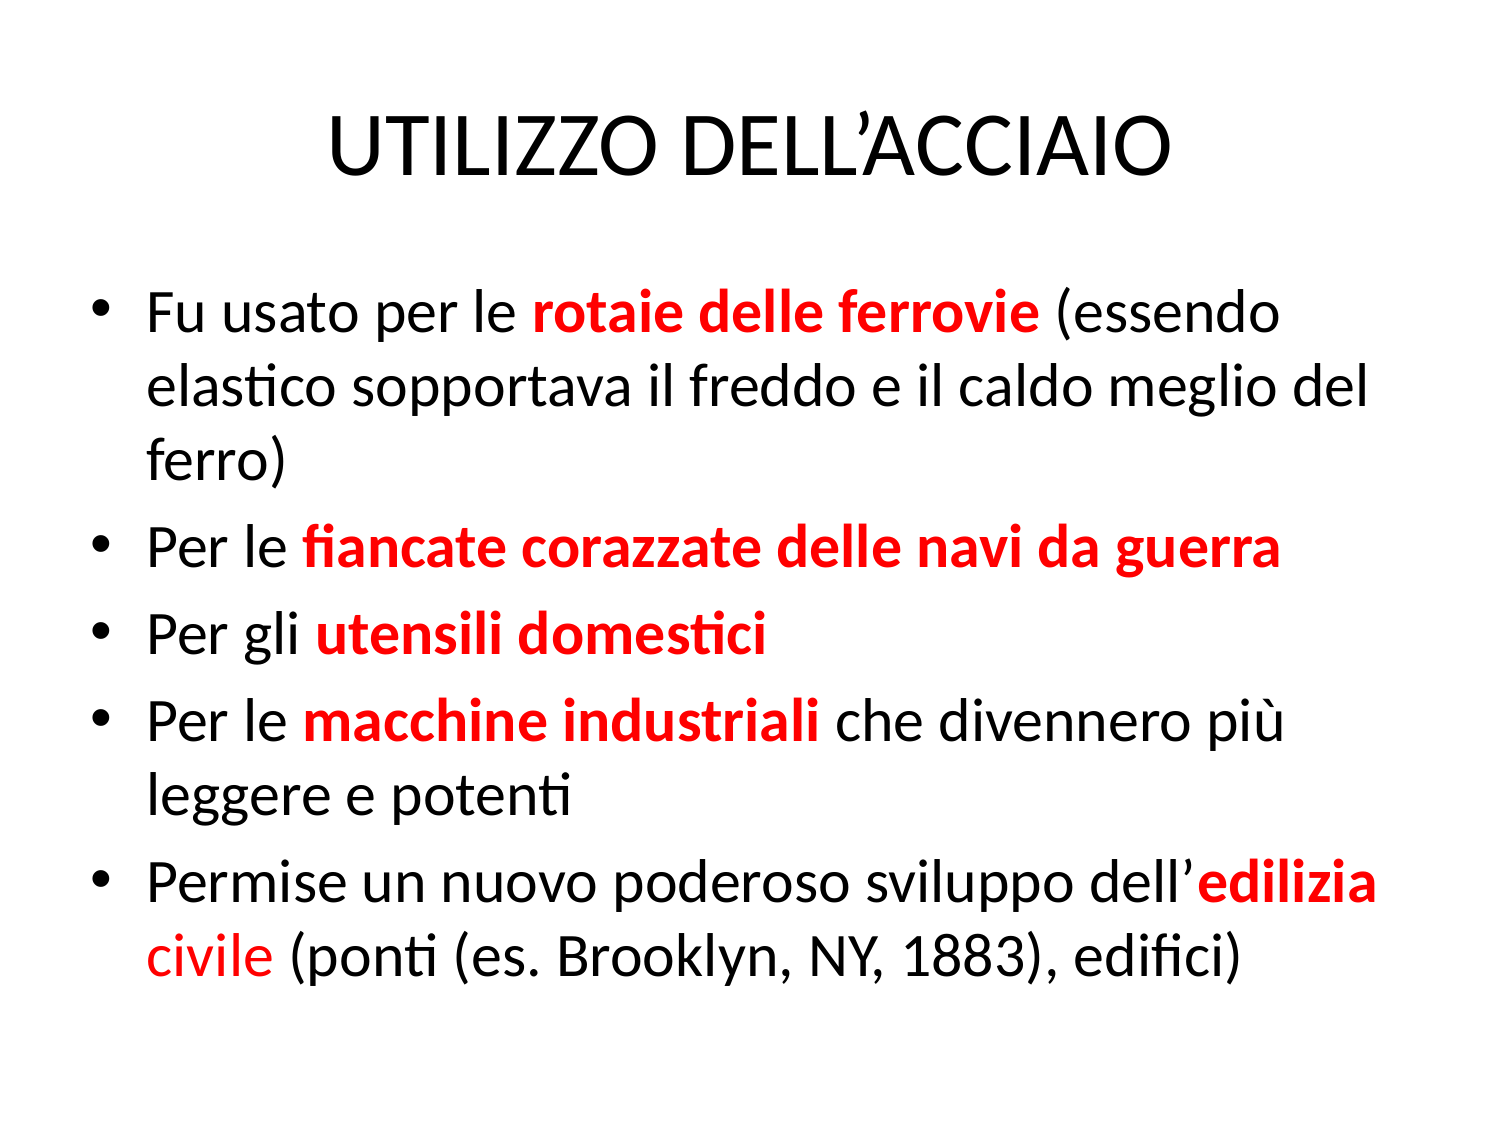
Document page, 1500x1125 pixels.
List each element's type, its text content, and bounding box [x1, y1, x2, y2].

title UTILIZZO DELL’ACCIAIO [75, 45, 1425, 233]
list Fu usato per le rotaie delle ferrovie (essendo elastico sopportava il freddo e il caldo meglio del ferro) Per le fiancate corazzate delle navi da guerra Per gli utensili domestici Per le macchine industriali che divennero più leggere e potenti Permise un nuovo poderoso sviluppo dell’edilizia civile (ponti (es. Brooklyn, NY, 1883), edifici) [75, 262, 1425, 1005]
